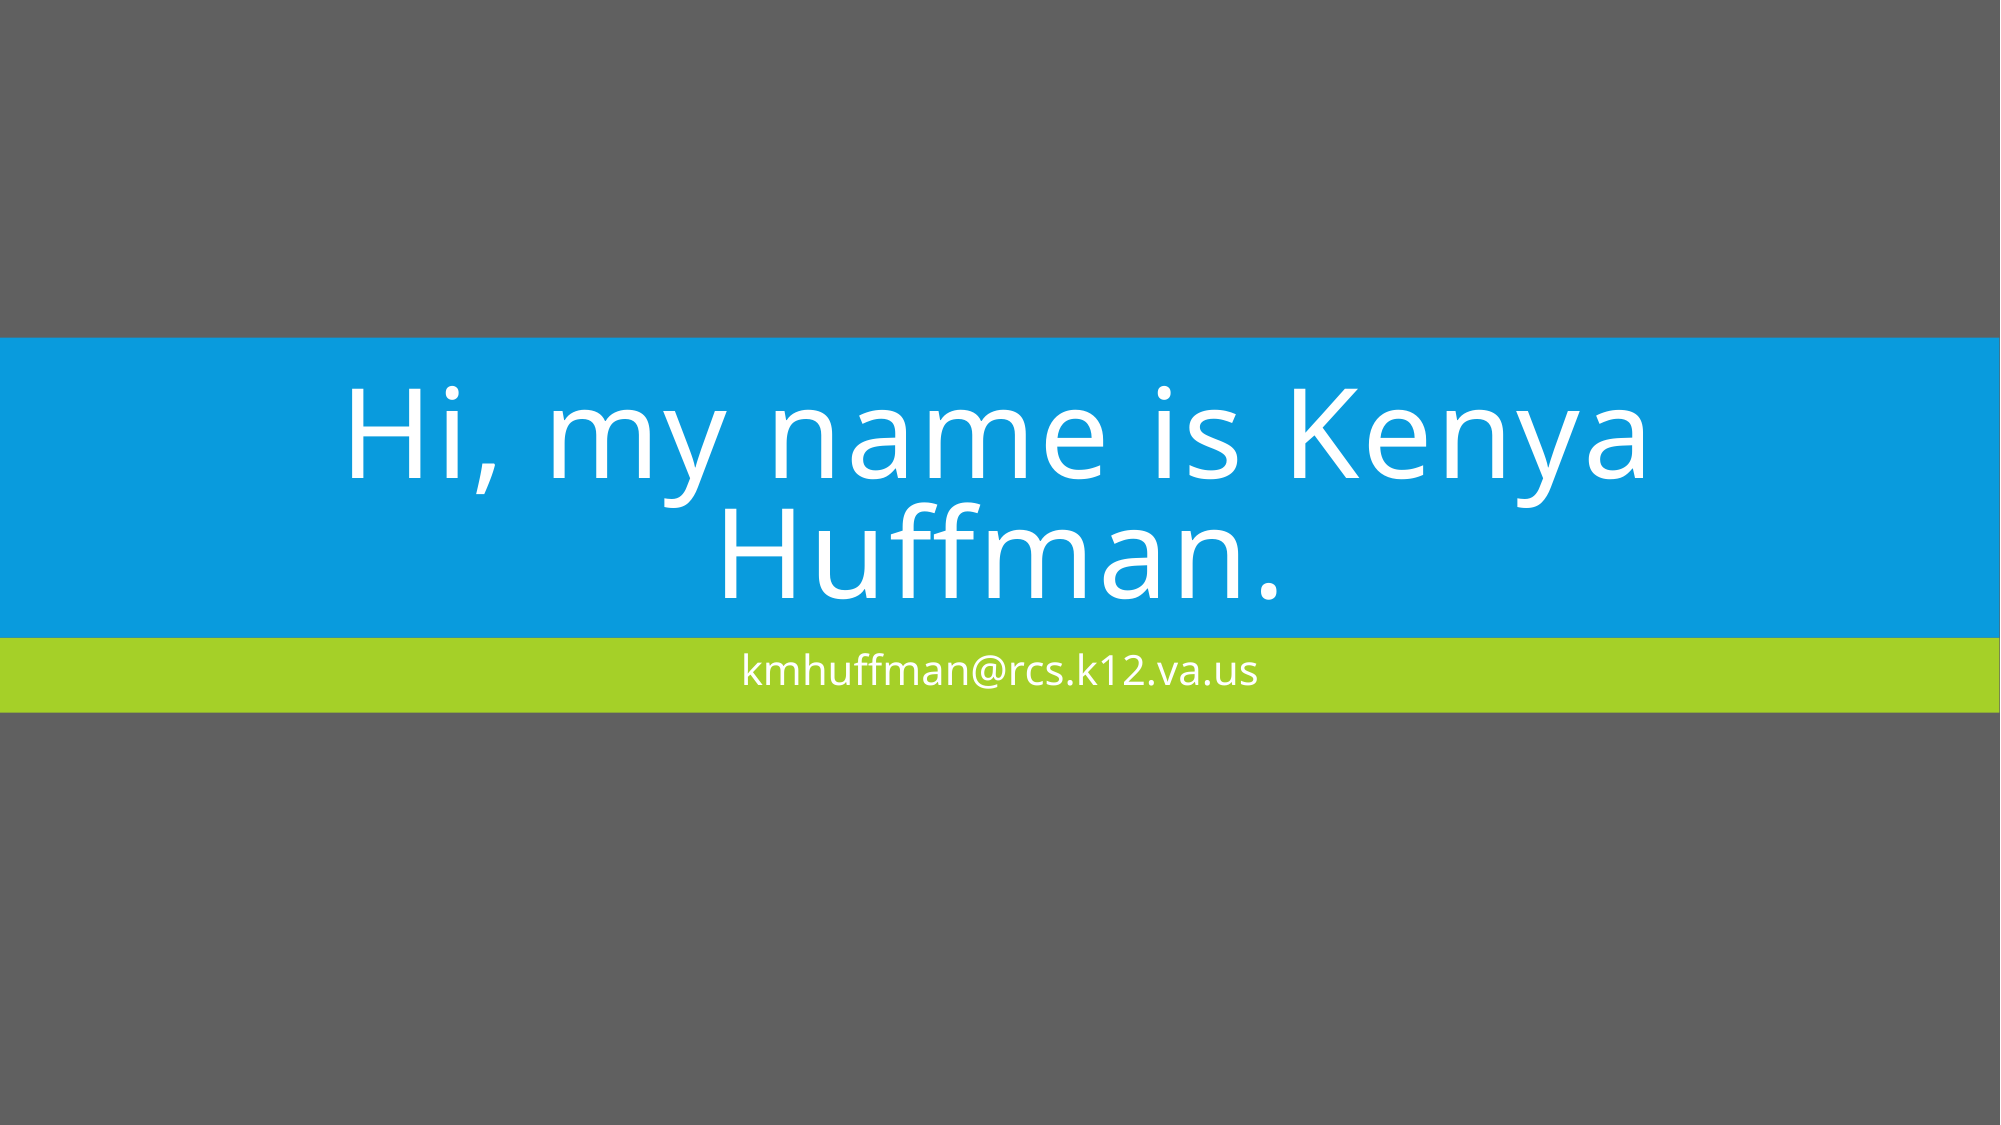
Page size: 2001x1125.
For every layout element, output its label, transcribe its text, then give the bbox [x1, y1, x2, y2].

title Hi, my name is Kenya Huffman. [77, 360, 1923, 642]
subtitle kmhuffman@rcs.k12.va.us [56, 642, 1944, 718]
